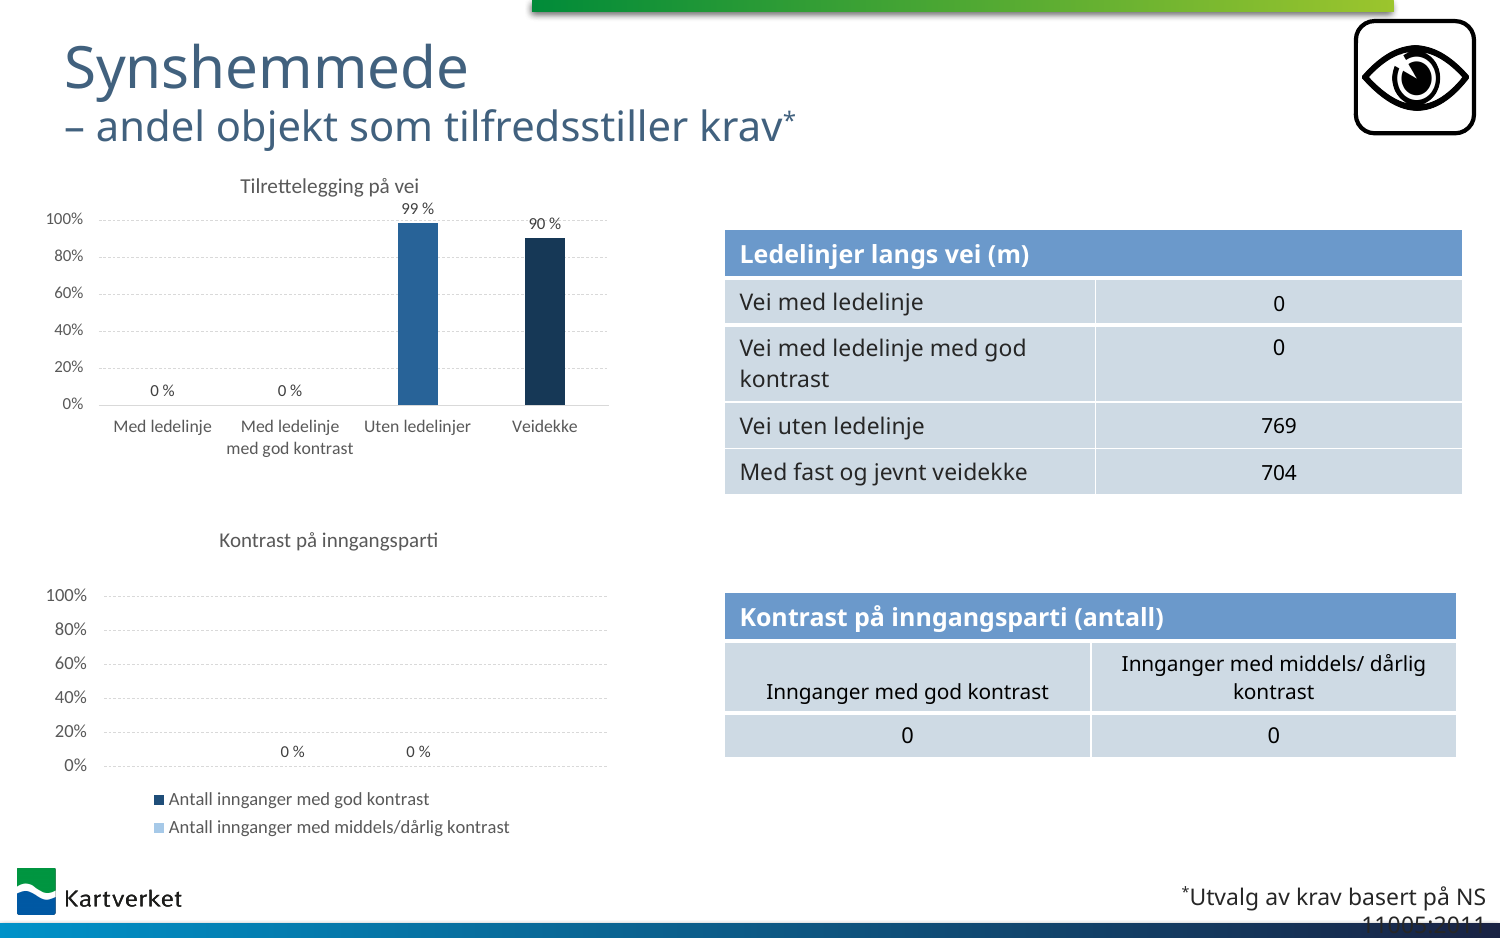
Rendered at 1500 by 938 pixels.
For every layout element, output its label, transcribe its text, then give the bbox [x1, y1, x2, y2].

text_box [1355, 20, 1475, 134]
table_cell 769 [1096, 403, 1462, 448]
table_cell Innganger med god kontrast [725, 643, 1090, 711]
table_cell Vei med ledelinje med god kontrast [725, 327, 1095, 401]
picture [41, 166, 619, 492]
table_cell Vei med ledelinje [725, 280, 1095, 323]
text_box Synshemmede – andel objekt som tilfredsstiller krav* [49, 24, 1431, 158]
table_cell 0 [1096, 327, 1462, 401]
table_cell 0 [1096, 280, 1462, 323]
table_header Kontrast på inngangsparti (antall) [725, 593, 1456, 639]
table_cell Vei uten ledelinje [725, 403, 1095, 448]
table_cell 704 [1096, 449, 1462, 494]
table_header Ledelinjer langs vei (m) [725, 230, 1462, 276]
picture [41, 520, 617, 846]
table_cell Innganger med middels/ dårlig kontrast [1092, 643, 1456, 711]
table_cell 0 [725, 715, 1090, 757]
table_cell Med fast og jevnt veidekke [725, 449, 1095, 494]
text_box *Utvalg av krav basert på NS 11005:2011 [1068, 873, 1500, 938]
table_cell 0 [1092, 715, 1456, 757]
